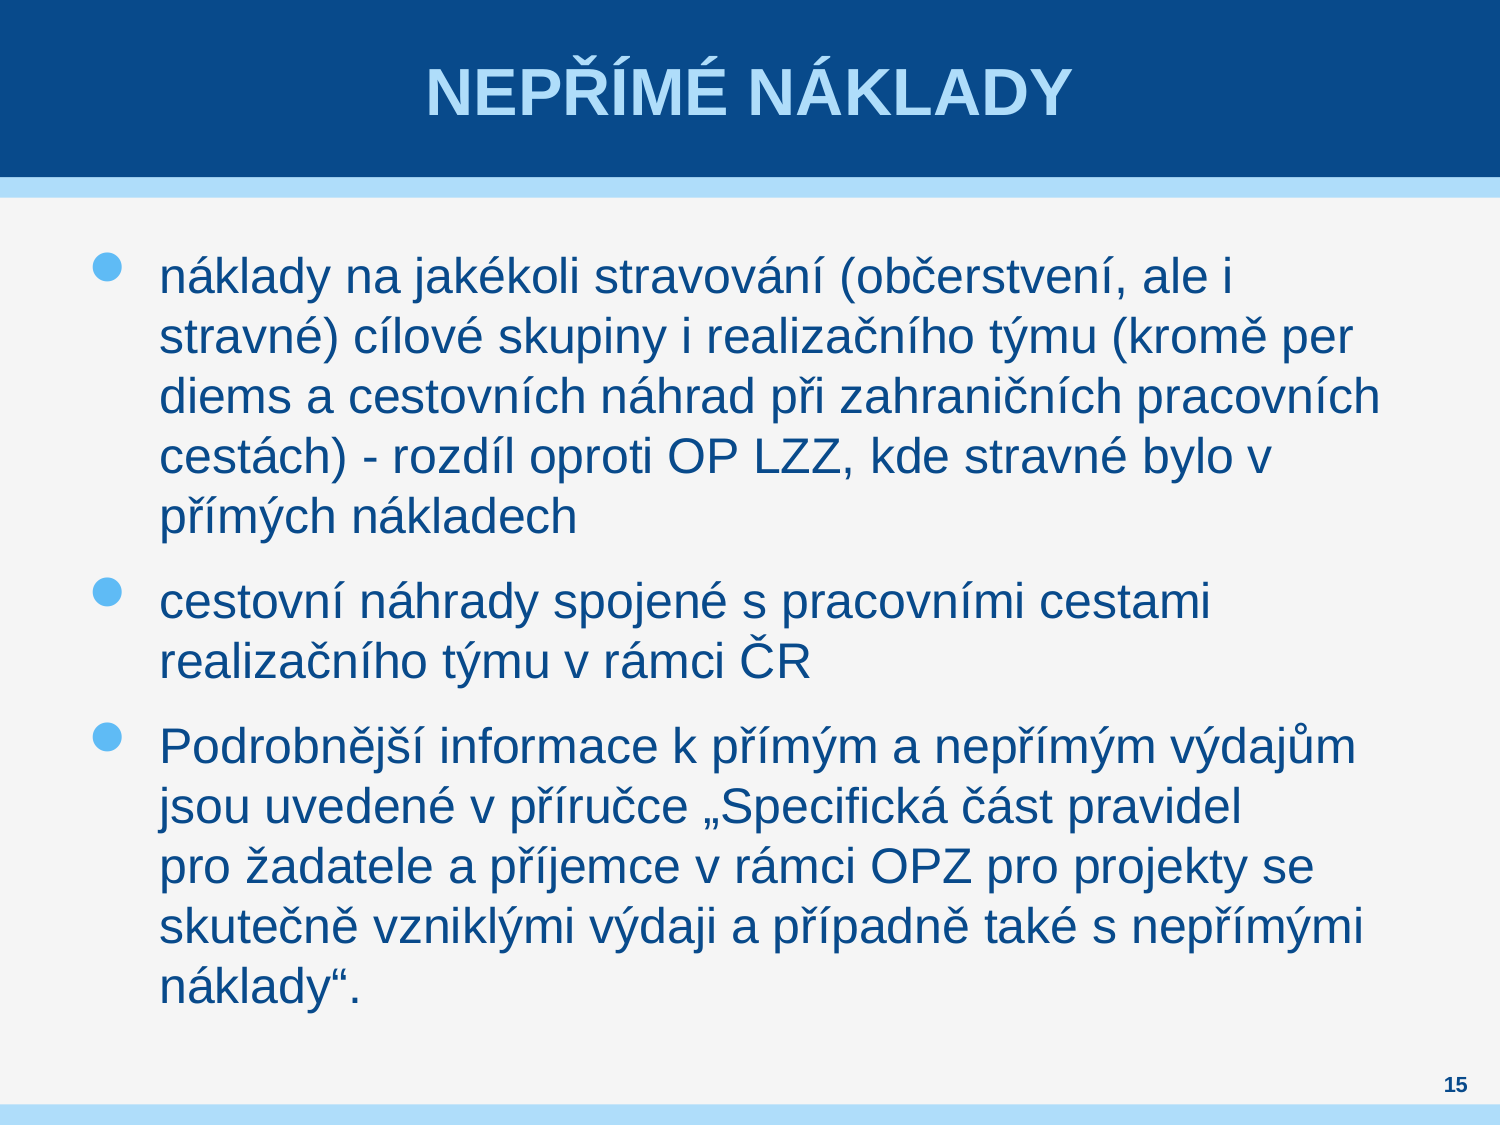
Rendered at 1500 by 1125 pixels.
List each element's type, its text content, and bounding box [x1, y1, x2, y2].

list náklady na jakékoli stravování (občerstvení, ale i stravné) cílové skupiny i realizačního týmu (kromě per diems a cestovních náhrad při zahraničních pracovních cestách) - rozdíl oproti OP LZZ, kde stravné bylo v přímých nákladech cestovní náhrady spojené s pracovními cestami realizačního týmu v rámci ČR Podrobnější informace k přímým a nepřímým výdajům jsou uvedené v příručce „Specifická část pravidel pro žadatele a příjemce v rámci OPZ pro projekty se skutečně vzniklými výdaji a případně také s nepřímými náklady“. [88, 243, 1412, 1004]
slide_number 15 [1417, 1068, 1495, 1099]
title Nepřímé náklady [59, 0, 1441, 178]
